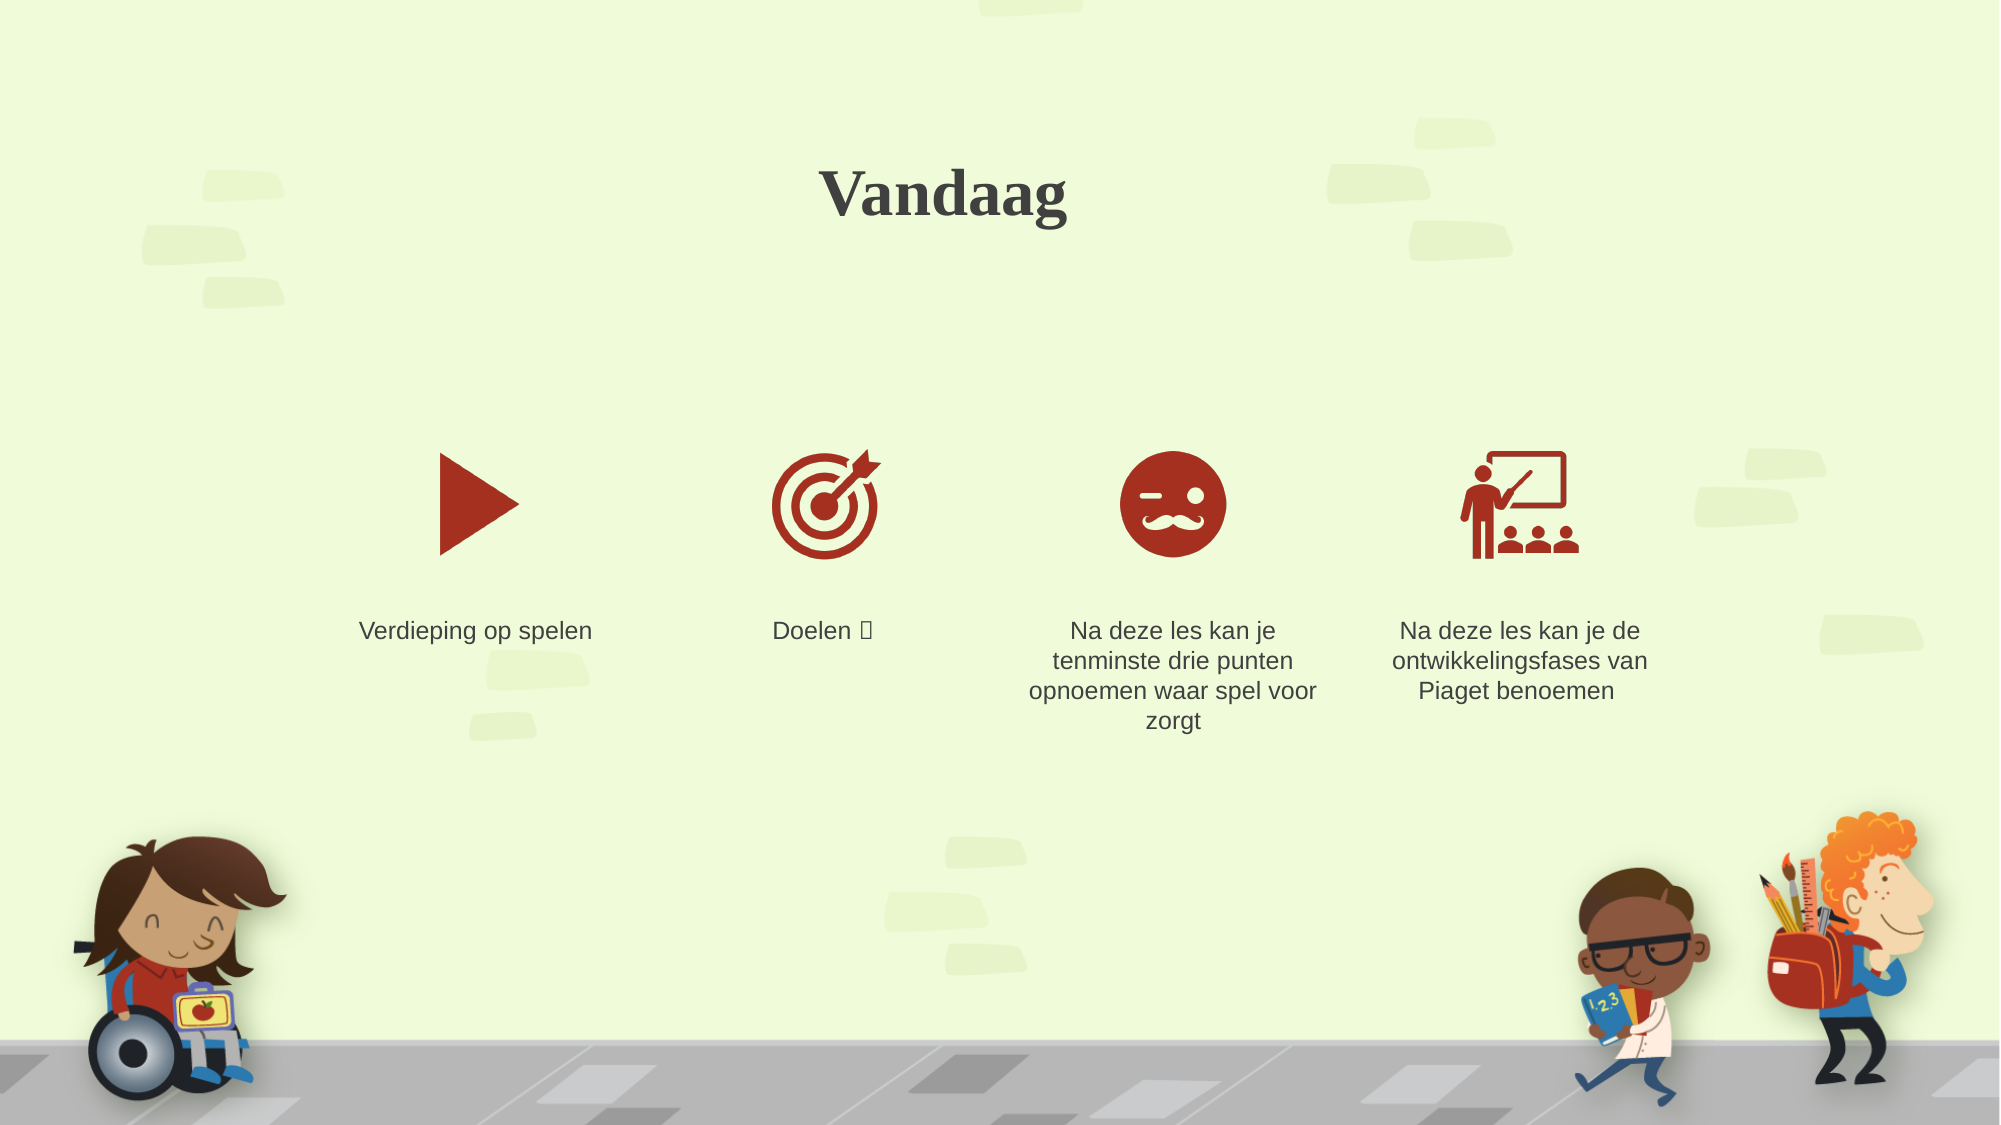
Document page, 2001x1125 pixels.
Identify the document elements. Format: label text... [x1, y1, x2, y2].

picture [0, 0, 2000, 1125]
title Vandaag [137, 59, 1750, 238]
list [249, 299, 1750, 870]
